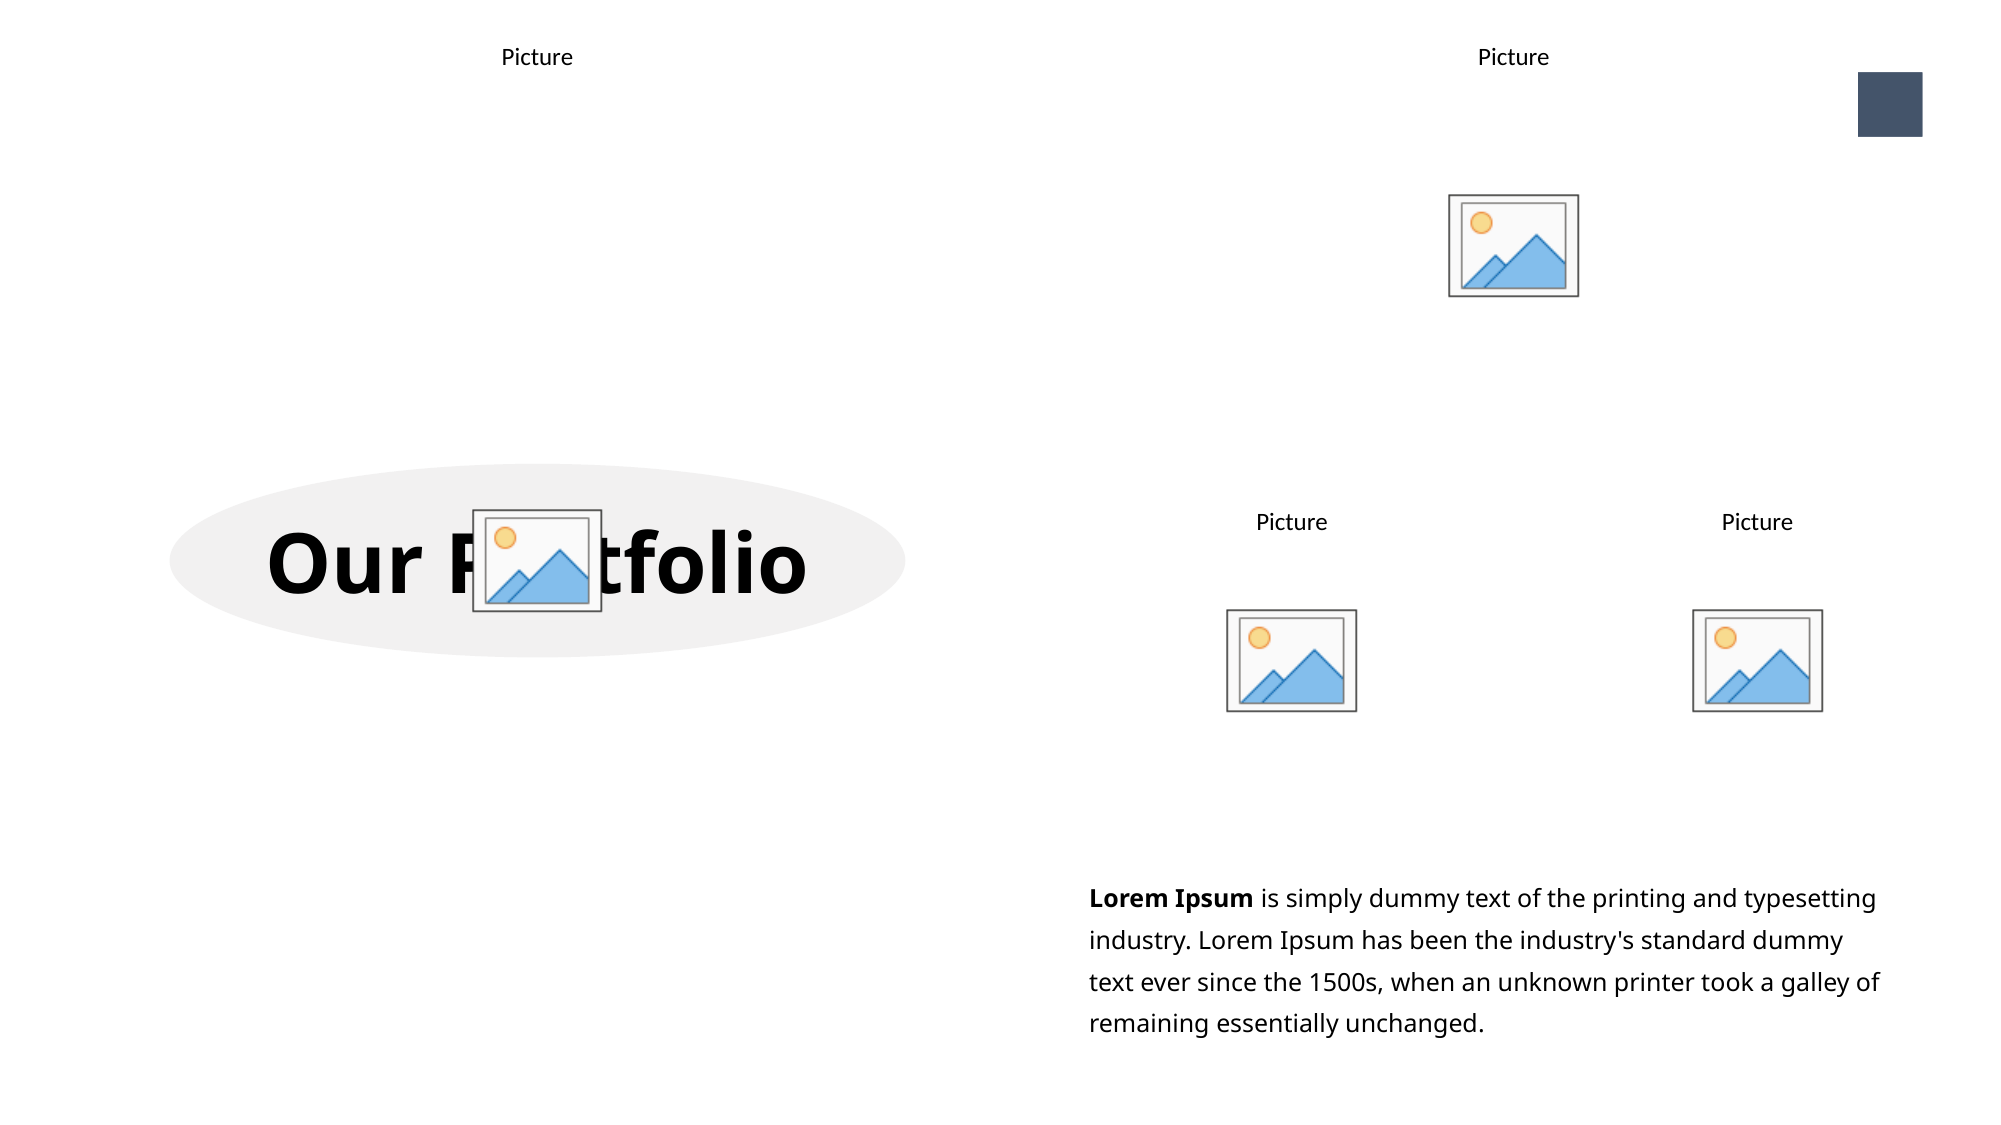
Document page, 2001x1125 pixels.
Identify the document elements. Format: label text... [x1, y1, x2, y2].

picture [1071, 498, 1513, 825]
picture [43, 33, 1032, 1089]
text_box Lorem Ipsum is simply dummy text of the printing and typesetting industry. Lorem Ipsum has been the industry's standard dummy text ever since the 1500s, when an unknown printer took a galley of remaining essentially unchanged. [1074, 863, 1903, 1046]
picture [1559, 498, 1957, 825]
picture [1071, 33, 1957, 460]
